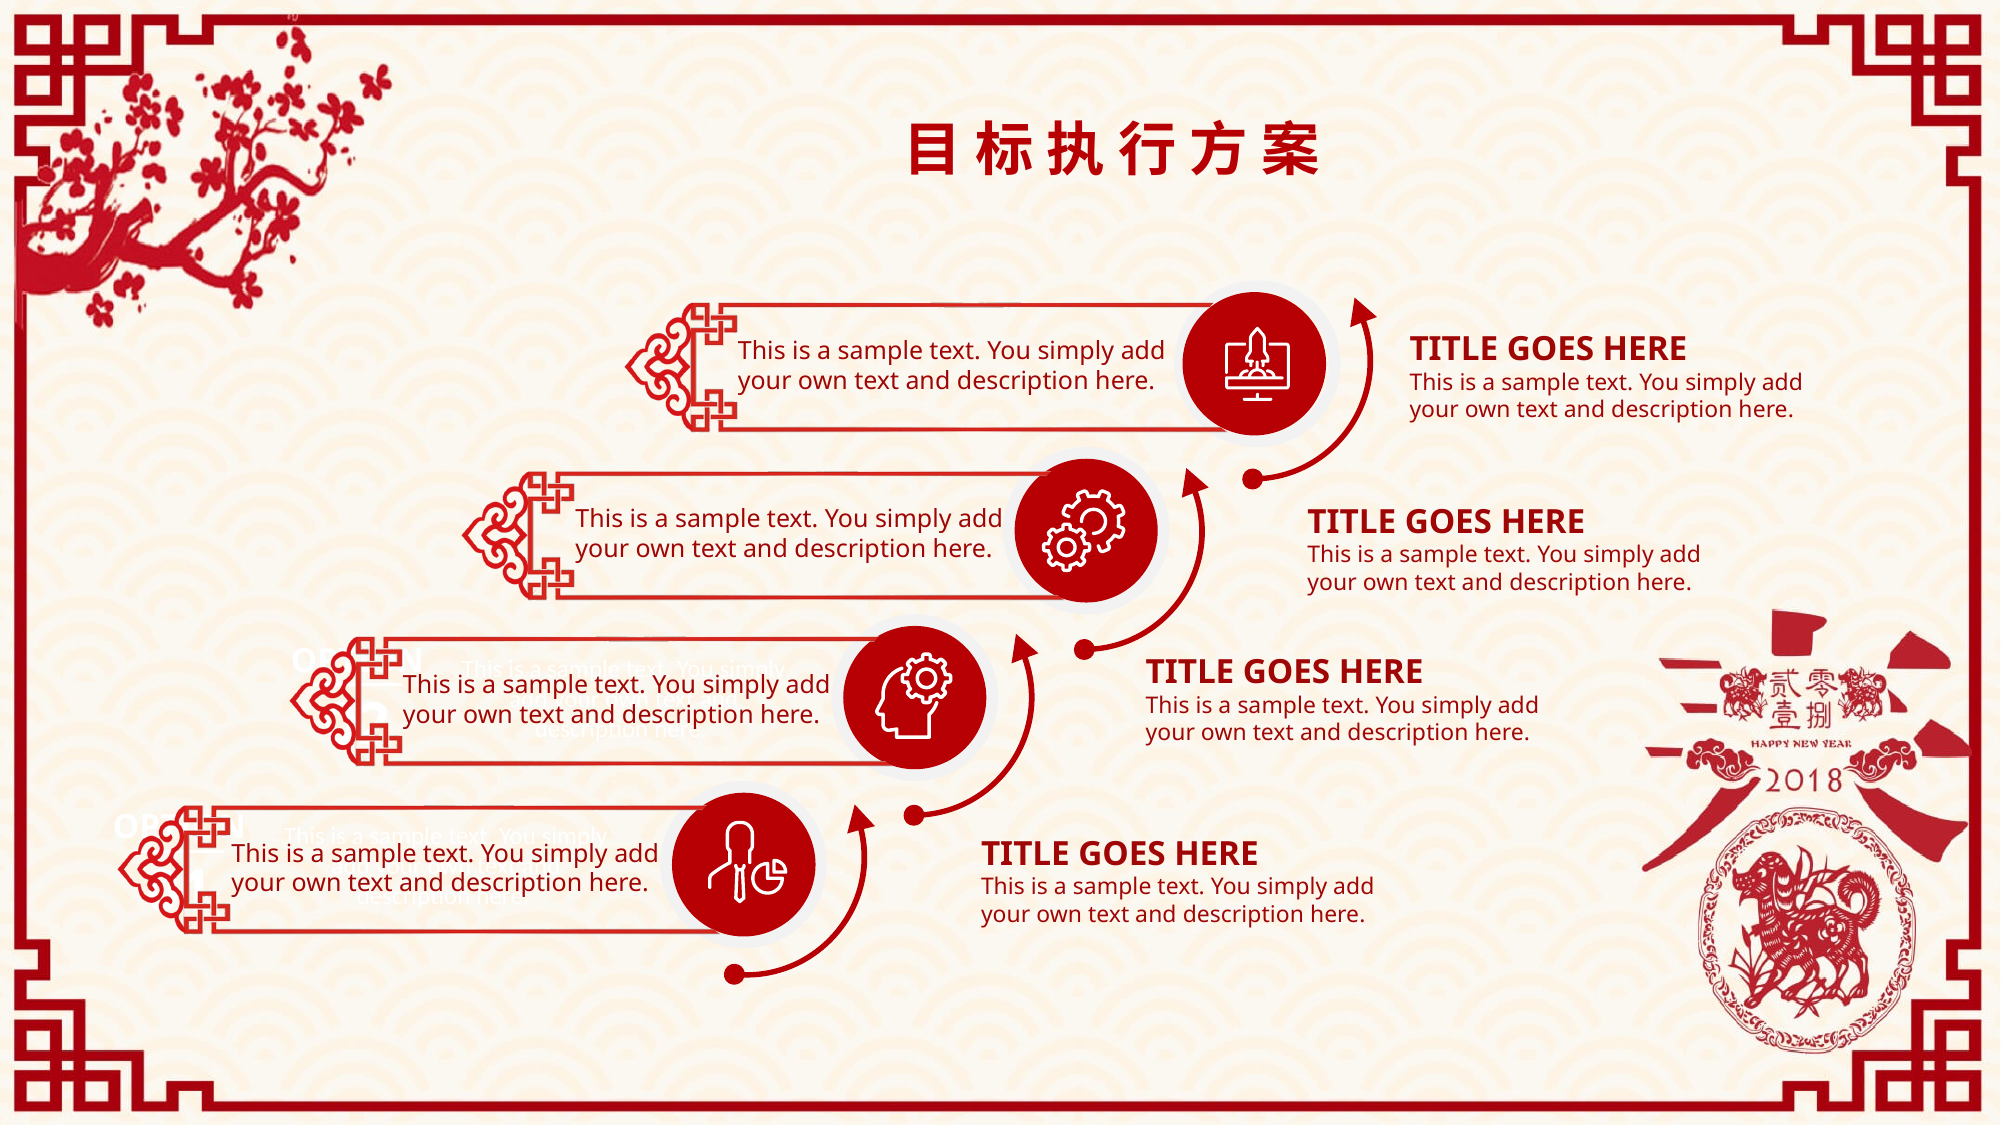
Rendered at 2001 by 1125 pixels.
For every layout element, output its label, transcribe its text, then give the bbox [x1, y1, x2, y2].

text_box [609, 278, 1839, 490]
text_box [274, 612, 1575, 826]
picture [0, 0, 2001, 1125]
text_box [446, 447, 1736, 660]
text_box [102, 780, 1410, 992]
text_box 目 标 执 行 方 案 [862, 104, 1335, 190]
